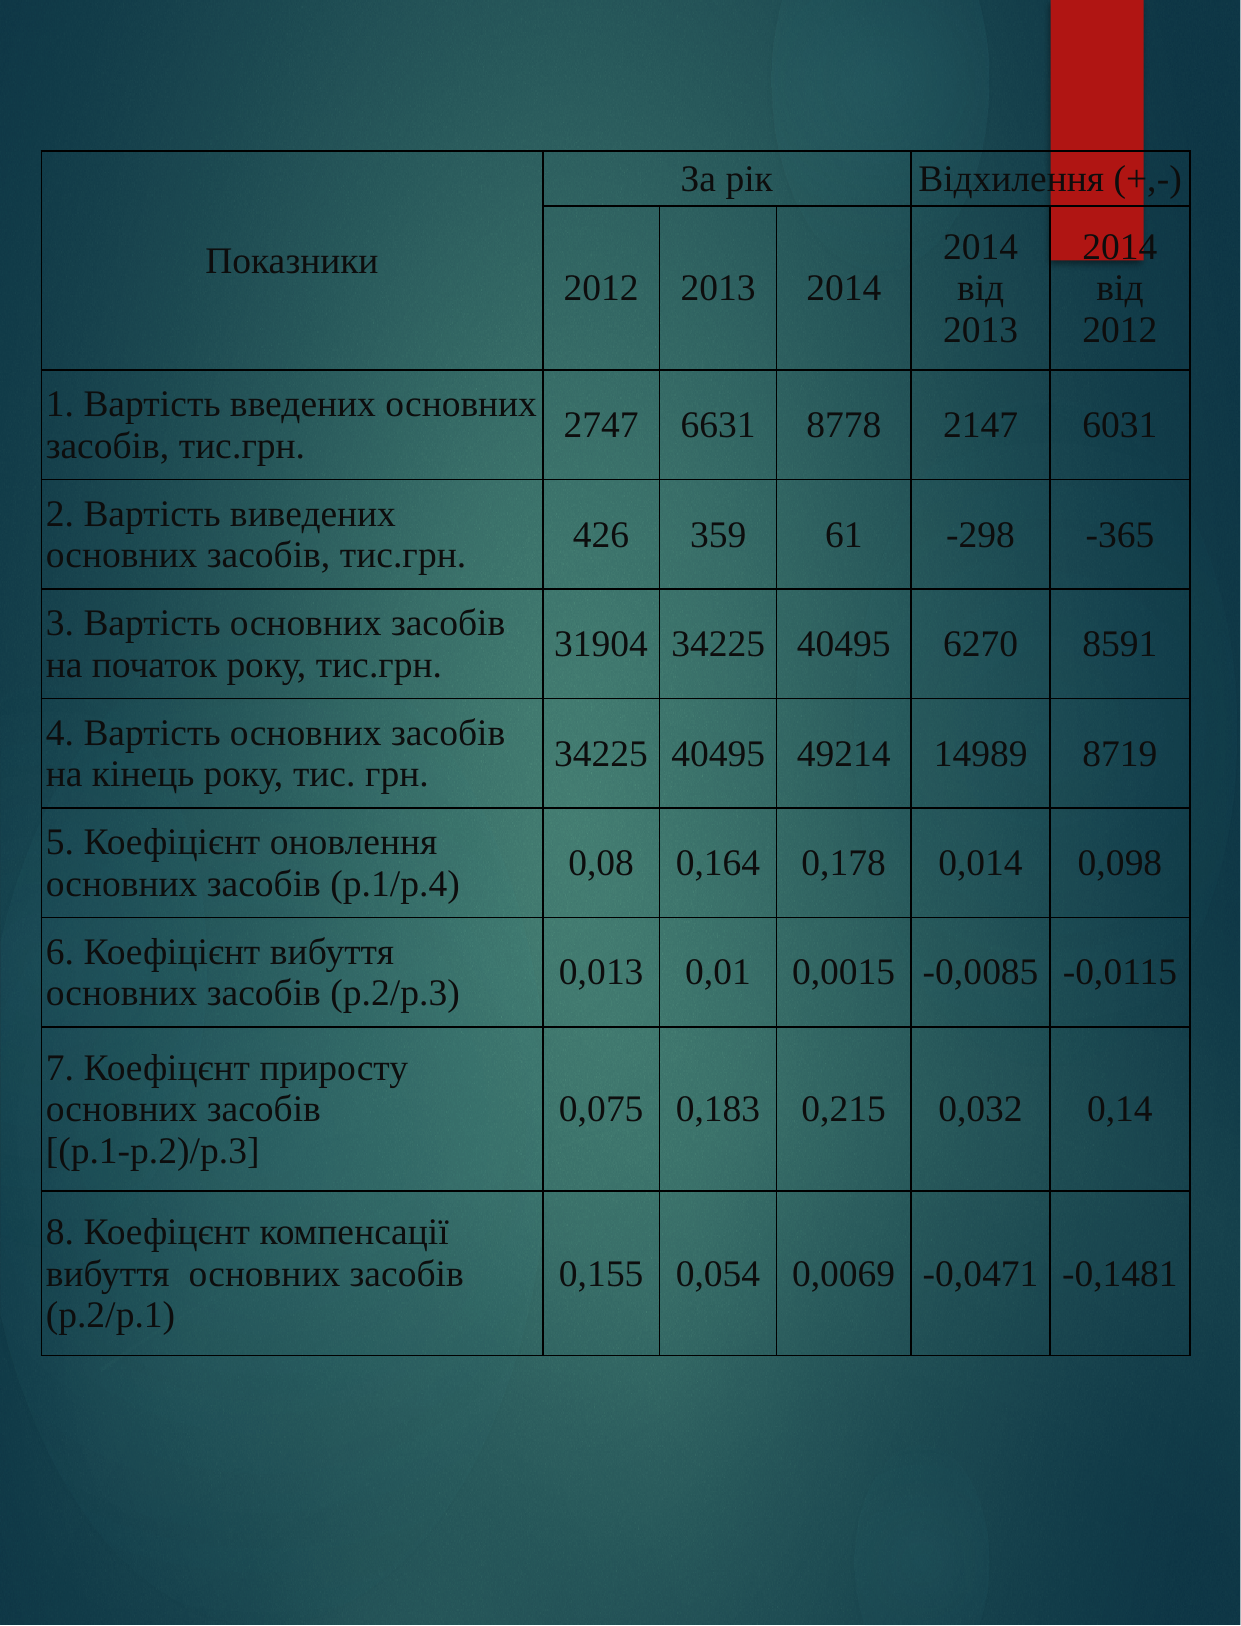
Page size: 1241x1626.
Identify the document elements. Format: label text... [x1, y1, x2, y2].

table_cell 0,14 [1051, 1028, 1189, 1190]
table_cell 0,01 [660, 918, 776, 1026]
table_cell -0,0471 [912, 1192, 1049, 1355]
table_cell 0,075 [544, 1028, 659, 1190]
table_cell 0,032 [912, 1028, 1049, 1190]
table_cell 6031 [1051, 371, 1189, 479]
table_cell 8. Коефіцєнт компенсації вибуття основних засобів (р.2/р.1) [42, 1192, 542, 1355]
table_cell 6. Коефіцієнт вибуття основних засобів (р.2/р.3) [42, 918, 542, 1026]
table_cell 2014 [777, 207, 910, 369]
table_cell 0,014 [912, 809, 1049, 917]
table_cell 6631 [660, 371, 776, 479]
table_cell 2012 [544, 207, 659, 369]
table_cell -0,1481 [1051, 1192, 1189, 1355]
table_cell 359 [660, 480, 776, 588]
table_cell -0,0115 [1051, 918, 1189, 1026]
table_cell 0,098 [1051, 809, 1189, 917]
table_cell -365 [1051, 480, 1189, 588]
table_cell 14989 [912, 699, 1049, 807]
table_cell 0,0069 [777, 1192, 910, 1355]
table_cell 0,164 [660, 809, 776, 917]
table_header За рік [544, 152, 910, 205]
table_cell 0,178 [777, 809, 910, 917]
table_cell 8591 [1051, 590, 1189, 698]
table_cell 2. Вартість виведених основних засобів, тис.грн. [42, 480, 542, 588]
table_cell 8778 [777, 371, 910, 479]
table_cell -298 [912, 480, 1049, 588]
table_cell 61 [777, 480, 910, 588]
table_cell 40495 [777, 590, 910, 698]
table_header Відхилення (+,-) [912, 152, 1189, 205]
table_cell 7. Коефіцєнт приросту основних засобів [(р.1-р.2)/р.3] [42, 1028, 542, 1190]
table_cell 34225 [544, 699, 659, 807]
table_cell 0,08 [544, 809, 659, 917]
table_cell 4. Вартість основних засобів на кінець року, тис. грн. [42, 699, 542, 807]
table_cell 5. Коефіцієнт оновлення основних засобів (р.1/р.4) [42, 809, 542, 917]
table_cell 0,013 [544, 918, 659, 1026]
table_cell 0,155 [544, 1192, 659, 1355]
table_cell 2014 від 2012 [1051, 207, 1189, 369]
table_cell 2147 [912, 371, 1049, 479]
table_cell 34225 [660, 590, 776, 698]
table_cell -0,0085 [912, 918, 1049, 1026]
table_header Показники [42, 152, 542, 369]
table_cell 6270 [912, 590, 1049, 698]
table_cell 0,215 [777, 1028, 910, 1190]
table_cell 426 [544, 480, 659, 588]
table_cell 0,0015 [777, 918, 910, 1026]
table_cell 49214 [777, 699, 910, 807]
table_cell 31904 [544, 590, 659, 698]
table_cell 0,054 [660, 1192, 776, 1355]
table_cell 0,183 [660, 1028, 776, 1190]
table_cell 2014 від 2013 [912, 207, 1049, 369]
table_cell 1. Вартість введених основних засобів, тис.грн. [42, 371, 542, 479]
table_cell 40495 [660, 699, 776, 807]
table_cell 3. Вартість основних засобів на початок року, тис.грн. [42, 590, 542, 698]
table_cell 2013 [660, 207, 776, 369]
table_cell 8719 [1051, 699, 1189, 807]
table_cell 2747 [544, 371, 659, 479]
